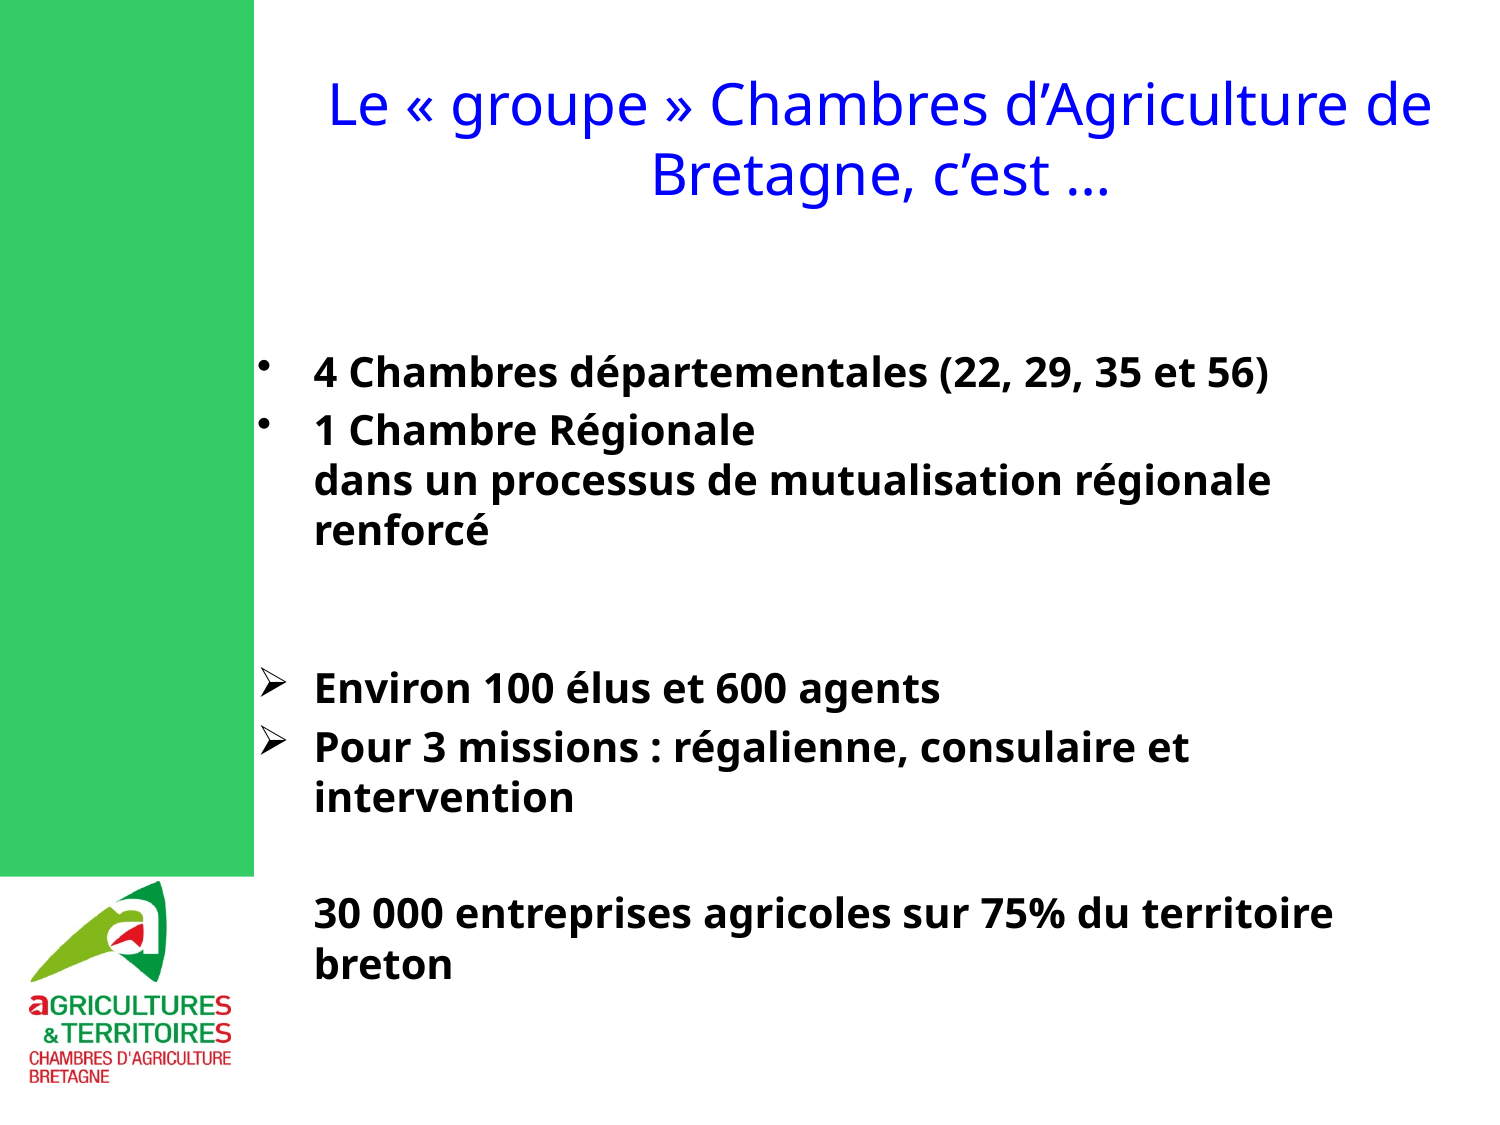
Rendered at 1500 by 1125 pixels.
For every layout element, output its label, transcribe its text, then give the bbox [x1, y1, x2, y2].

title Le « groupe » Chambres d’Agriculture de Bretagne, c’est … [289, 42, 1473, 232]
picture [29, 881, 231, 1083]
list 4 Chambres départementales (22, 29, 35 et 56) 1 Chambre Régionale dans un processus de mutualisation régionale renforcé Environ 100 élus et 600 agents Pour 3 missions : régalienne, consulaire et intervention 30 000 entreprises agricoles sur 75% du territoire breton [242, 338, 1471, 905]
